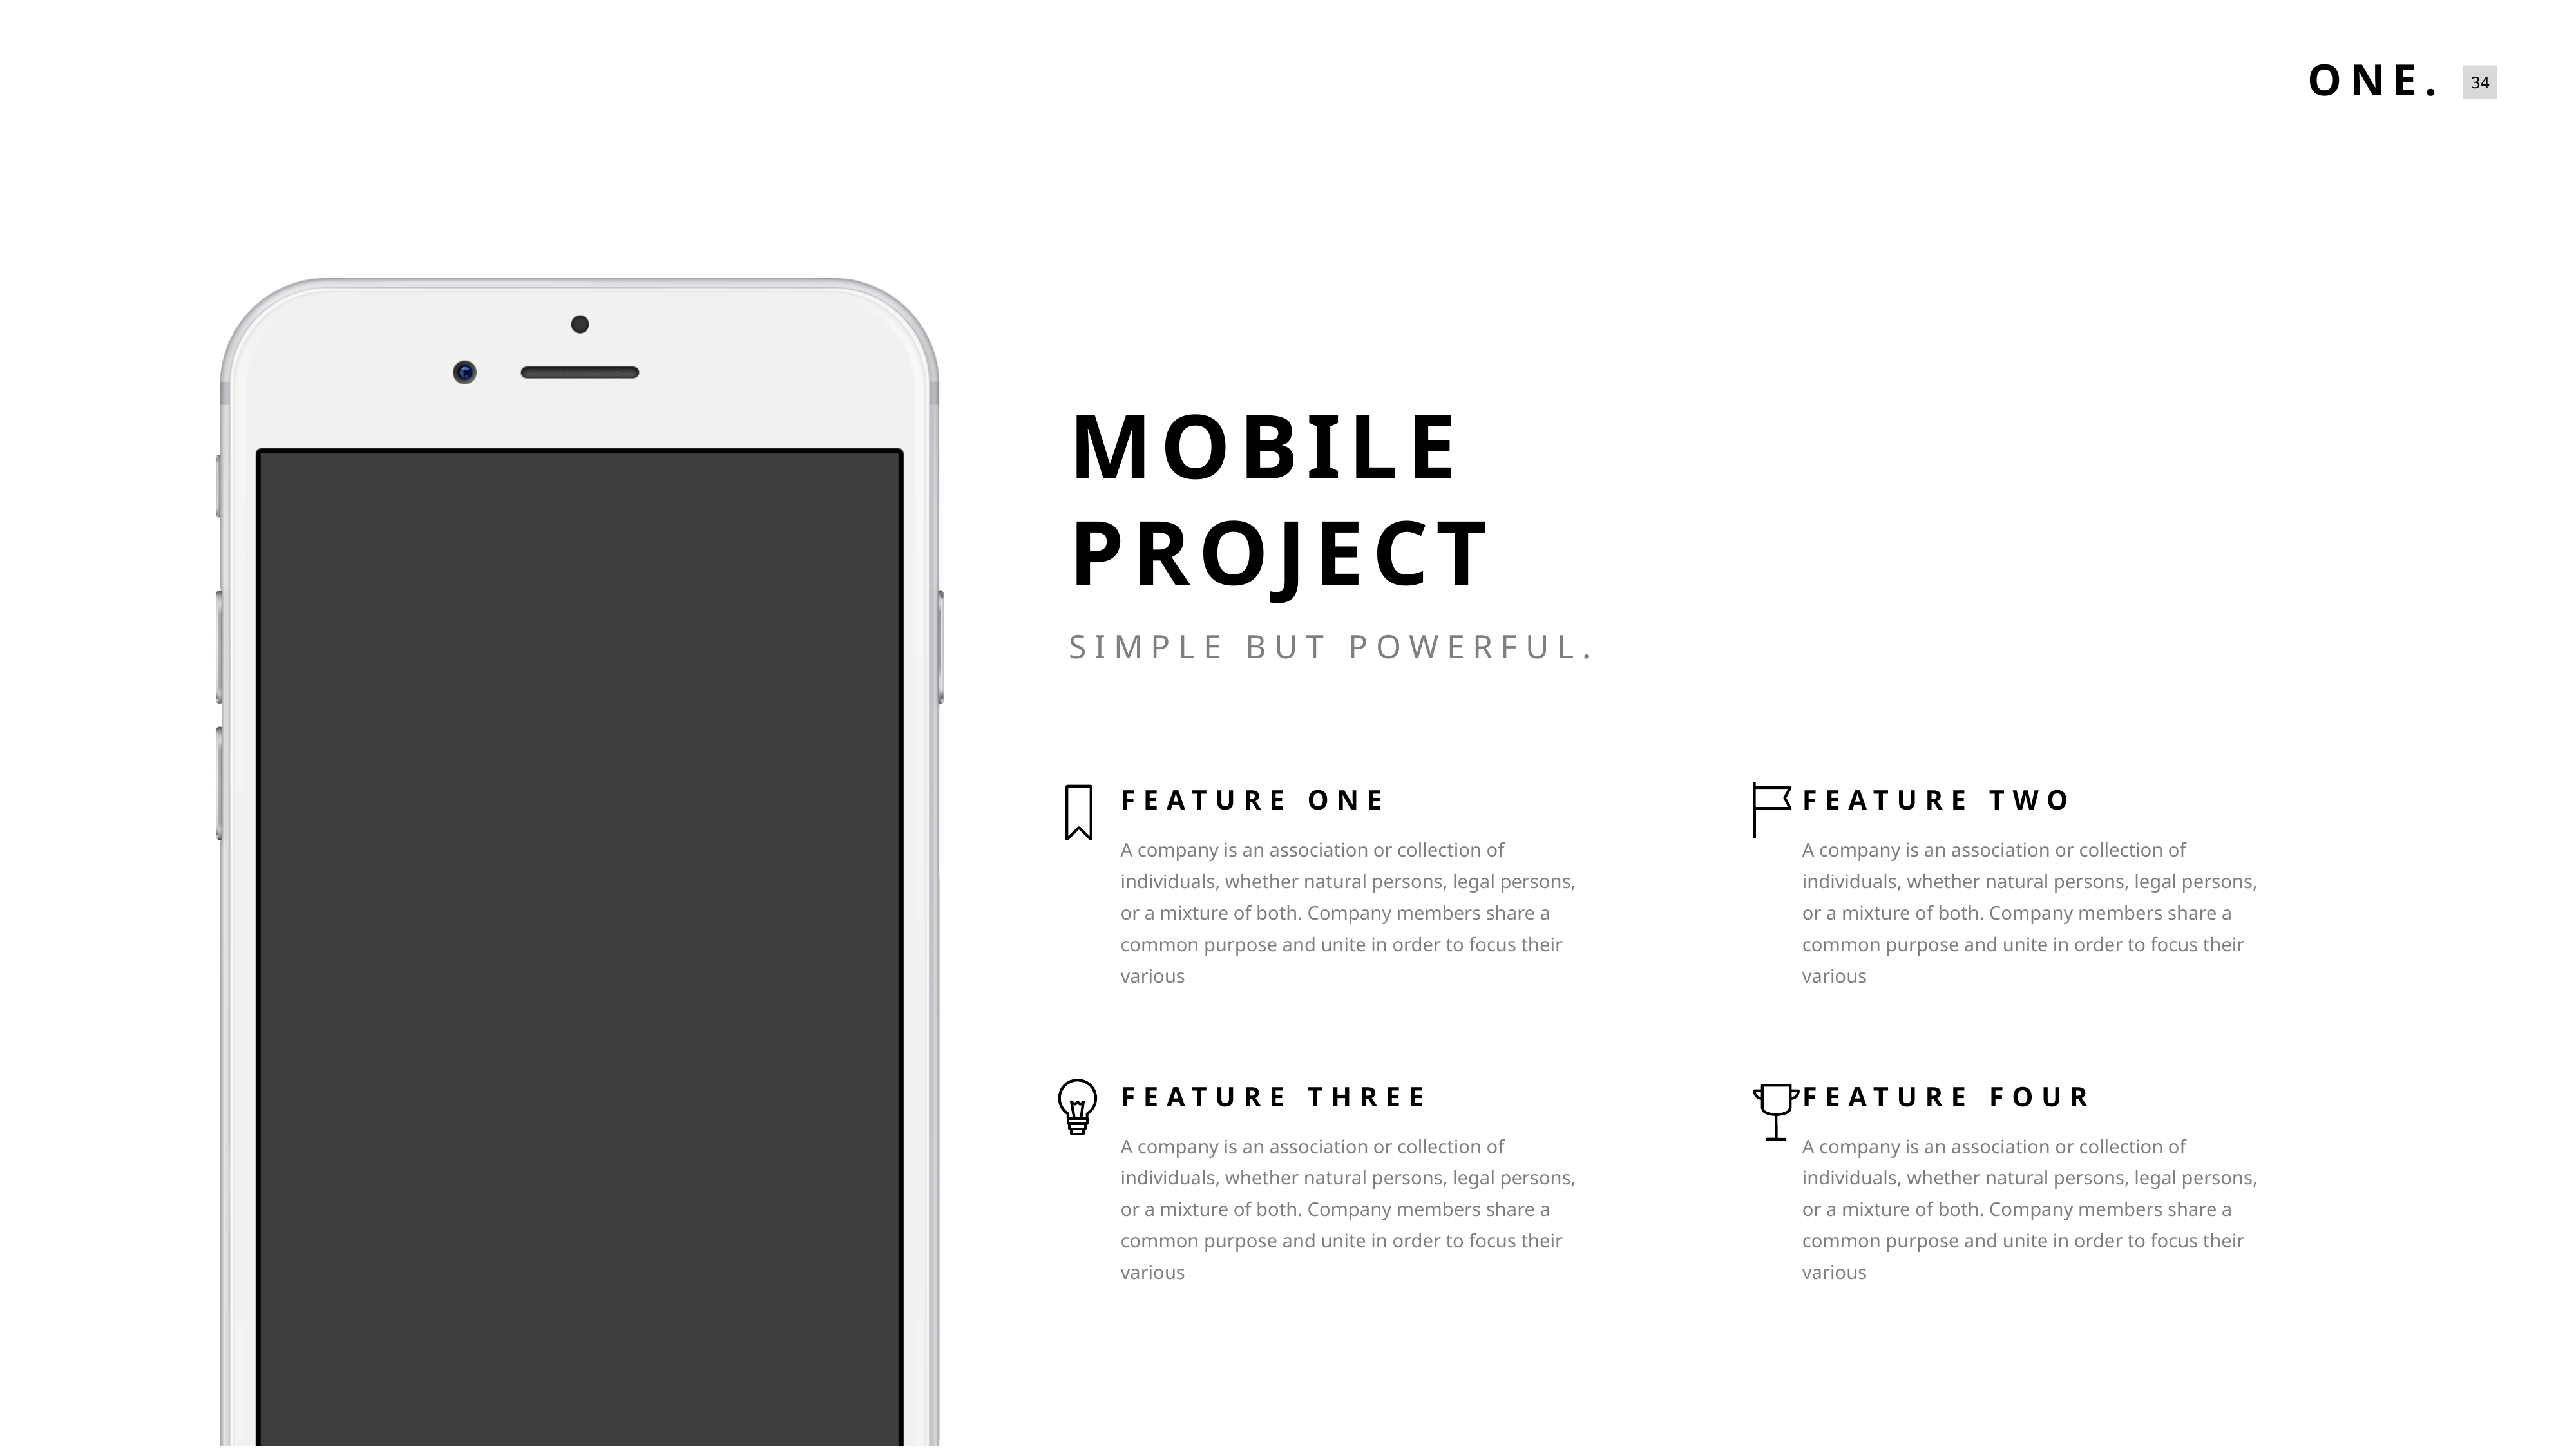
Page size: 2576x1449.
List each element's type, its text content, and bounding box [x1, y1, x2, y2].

text_box A company is an association or collection of individuals, whether natural persons, legal persons, or a mixture of both. Company members share a common purpose and unite in order to focus their various [1121, 1122, 1605, 1293]
text_box MOBILE PROJECT [1121, 386, 1877, 608]
text_box FEATURE FOUR [1782, 1057, 2286, 1122]
picture [48, 184, 1121, 1449]
text_box FEATURE THREE [1121, 1057, 1605, 1122]
text_box SIMPLE BUT POWERFUL. [1121, 621, 1928, 670]
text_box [1754, 1085, 1798, 1140]
text_box FEATURE TWO [1782, 760, 2286, 825]
text_box A company is an association or collection of individuals, whether natural persons, legal persons, or a mixture of both. Company members share a common purpose and unite in order to focus their various [1782, 1122, 2286, 1293]
text_box FEATURE ONE [1121, 760, 1605, 825]
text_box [1754, 782, 1791, 838]
text_box A company is an association or collection of individuals, whether natural persons, legal persons, or a mixture of both. Company members share a common purpose and unite in order to focus their various [1121, 825, 1605, 996]
text_box A company is an association or collection of individuals, whether natural persons, legal persons, or a mixture of both. Company members share a common purpose and unite in order to focus their various [1782, 825, 2286, 996]
